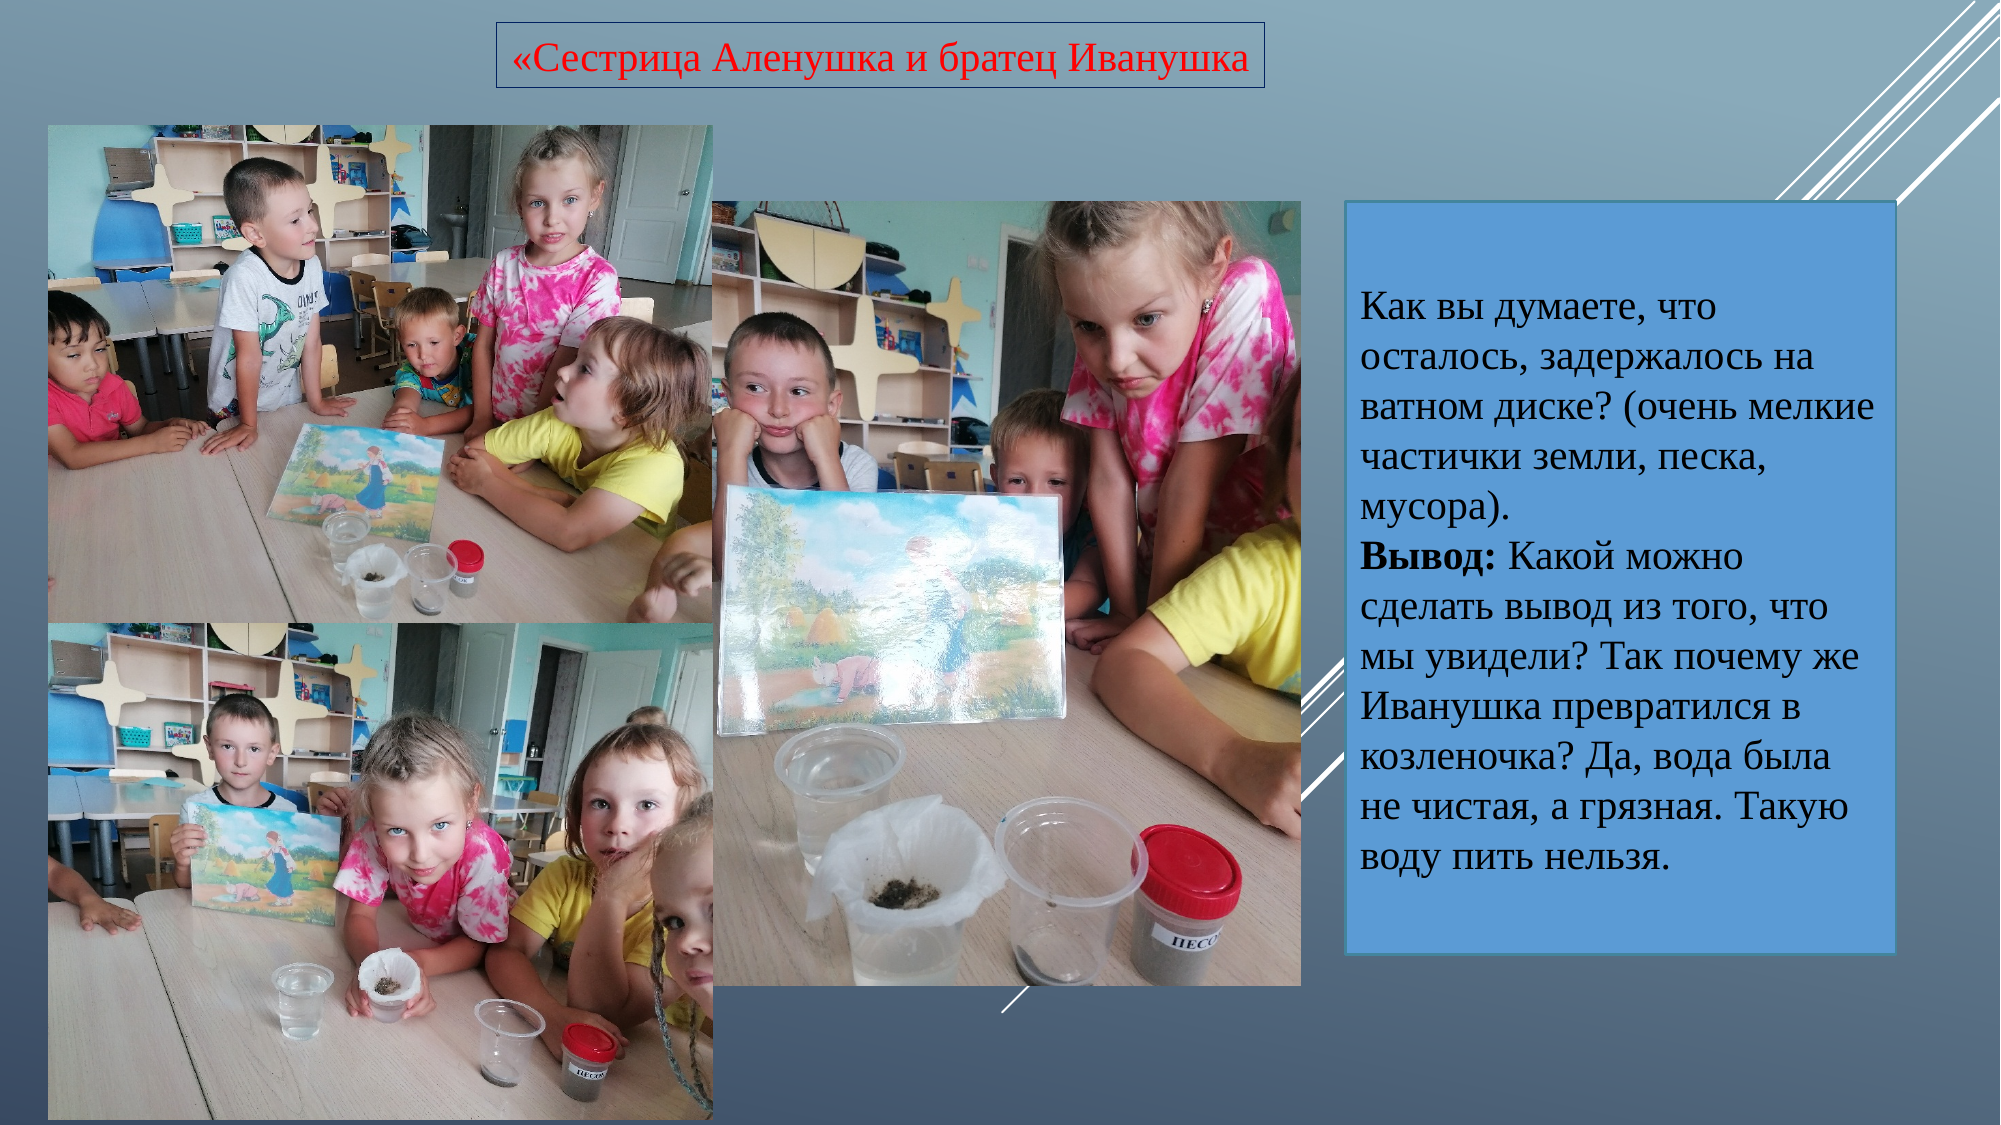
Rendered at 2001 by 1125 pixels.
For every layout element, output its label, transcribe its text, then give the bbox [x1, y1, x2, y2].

text_box «Сестрица Аленушка и братец Иванушка [496, 22, 1265, 88]
text_box Как вы думаете, что осталось, задержалось на ватном диске? (очень мелкие частички земли, песка, мусора). Вывод: Какой можно сделать вывод из того, что мы увидели? Так почему же Иванушка превратился в козленочка? Да, вода была не чистая, а грязная. Такую воду пить нельзя. [1344, 200, 1897, 956]
picture [48, 125, 1302, 1121]
